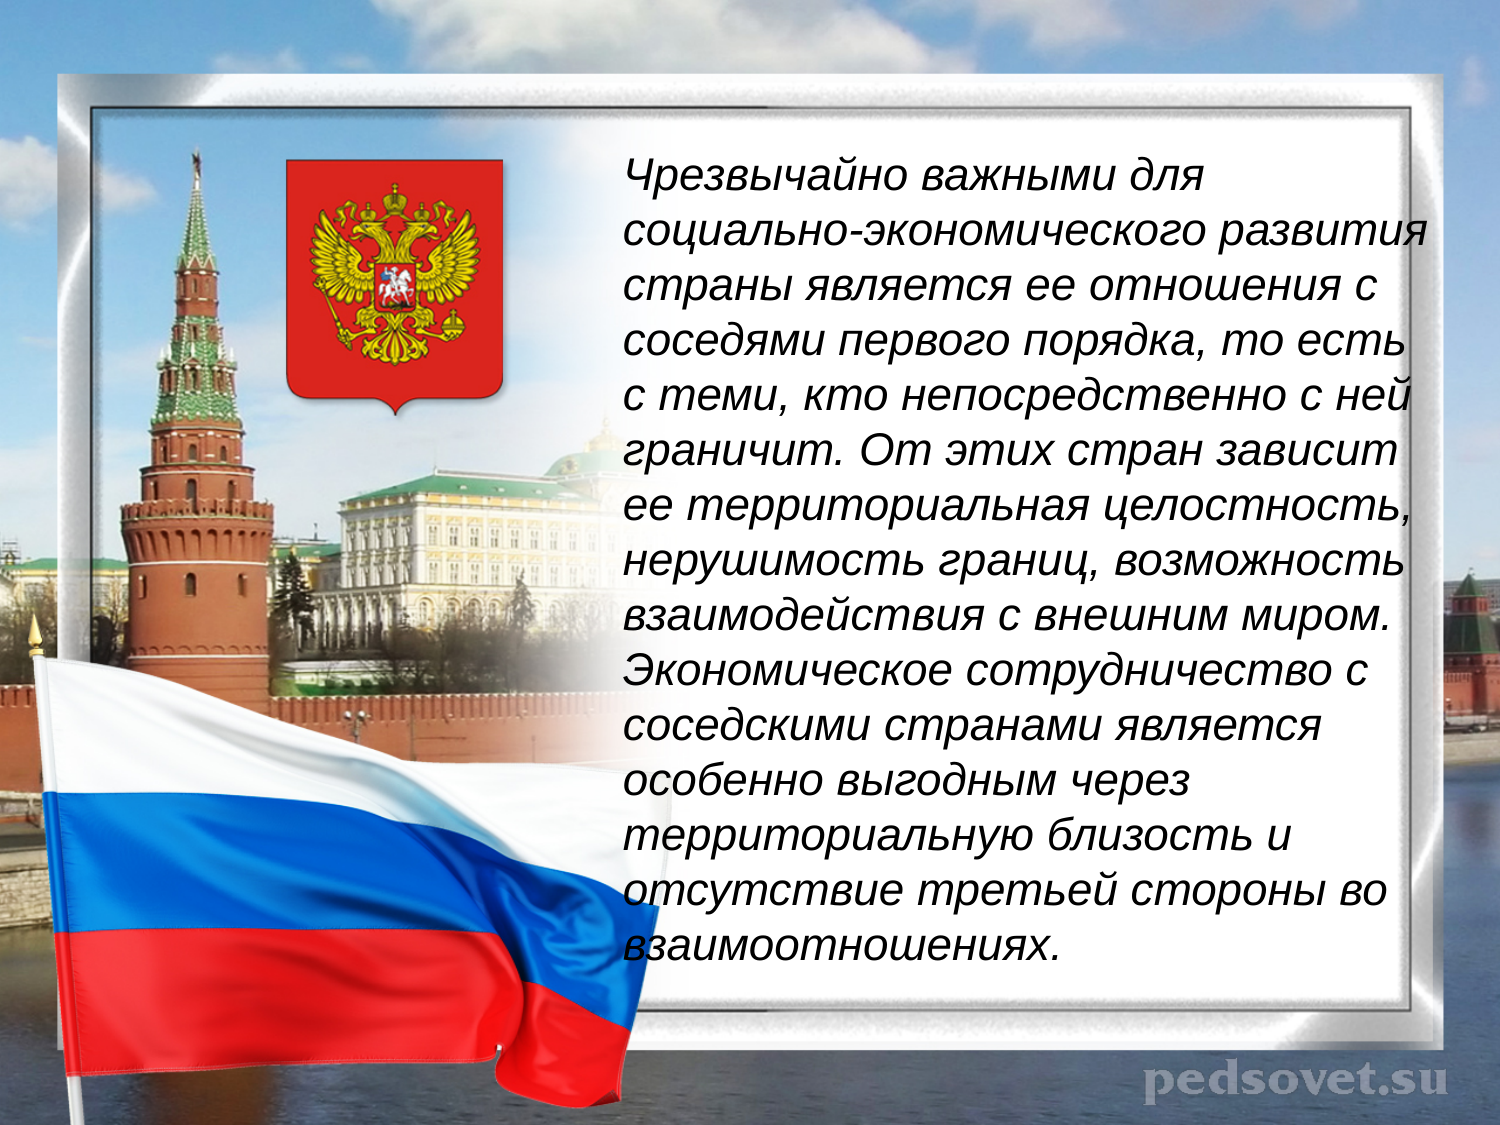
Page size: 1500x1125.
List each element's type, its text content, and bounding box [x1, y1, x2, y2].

picture [0, 0, 1500, 1125]
text_box Чрезвычайно важными для социально-экономического развития страны является ее отношения с соседями первого порядка, то есть с теми, кто непосредственно с ней граничит. От этих стран зависит ее территориальная целостность, нерушимость границ, возможность взаимодействия с внешним миром. Экономическое сотрудничество с соседскими странами является особенно выгодным через территориальную близость и отсутствие третьей стороны во взаимоотношениях. [608, 137, 1447, 977]
